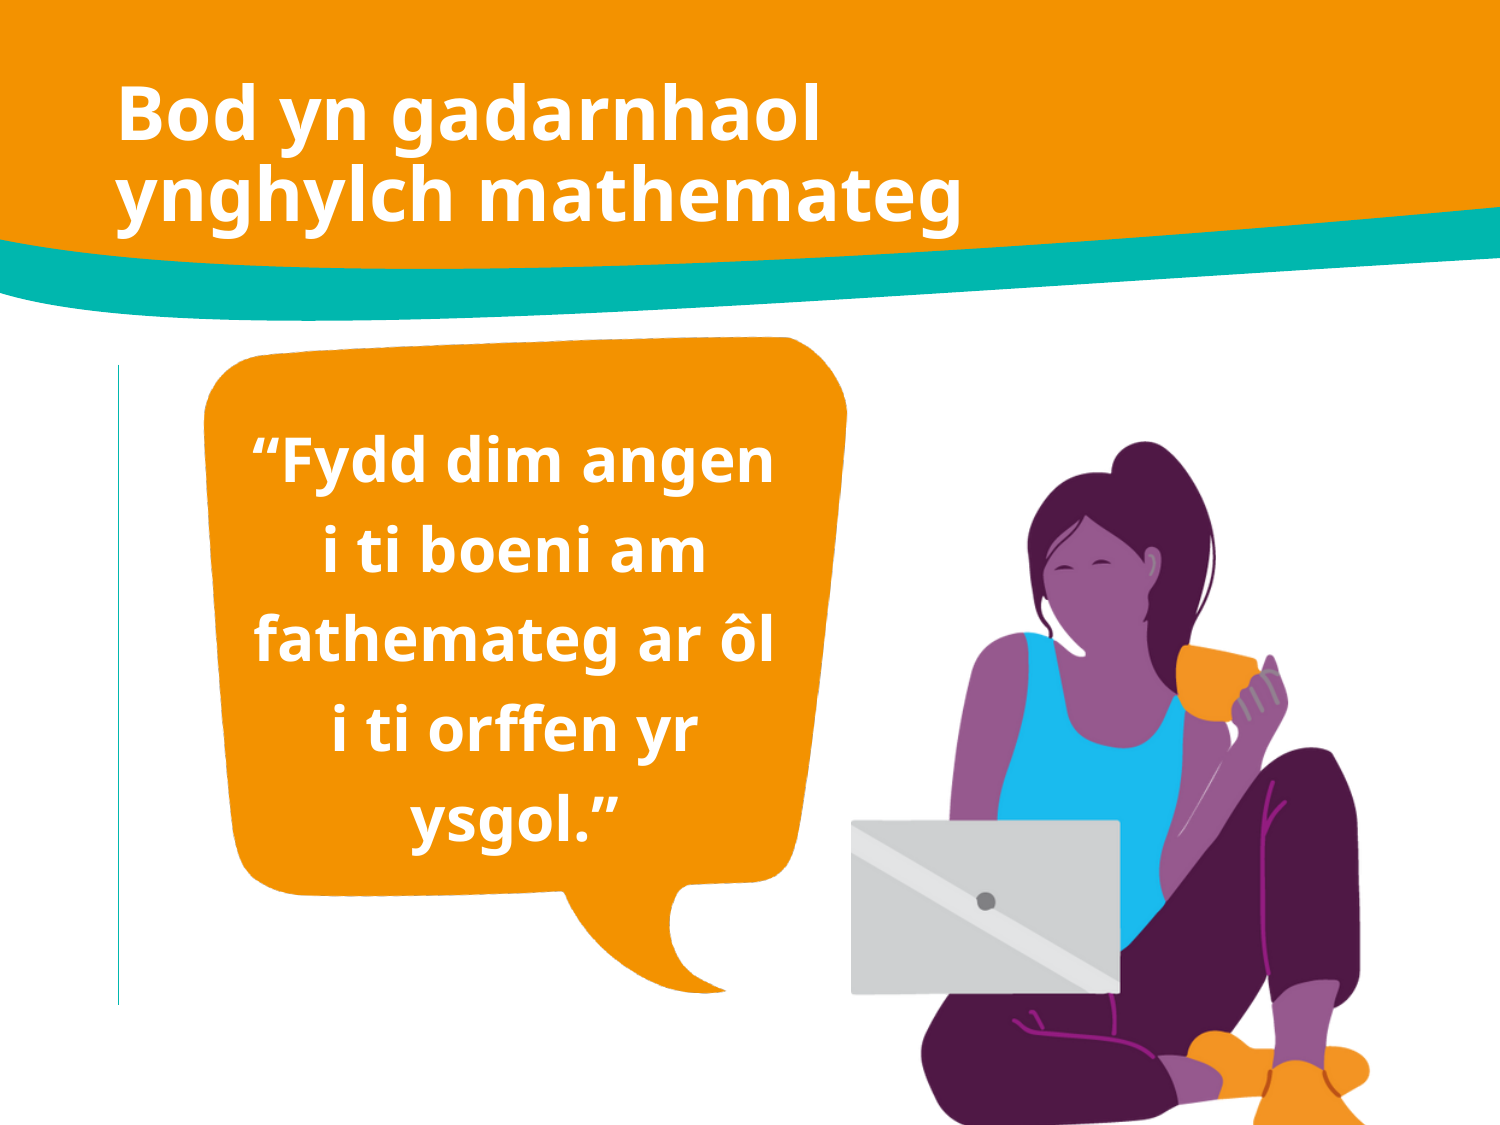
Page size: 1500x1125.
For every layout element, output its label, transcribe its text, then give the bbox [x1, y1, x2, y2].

picture [851, 441, 1406, 1125]
list Bod yn gadarnhaol ynghylch mathemateg [100, 67, 1136, 258]
picture [179, 308, 851, 1008]
